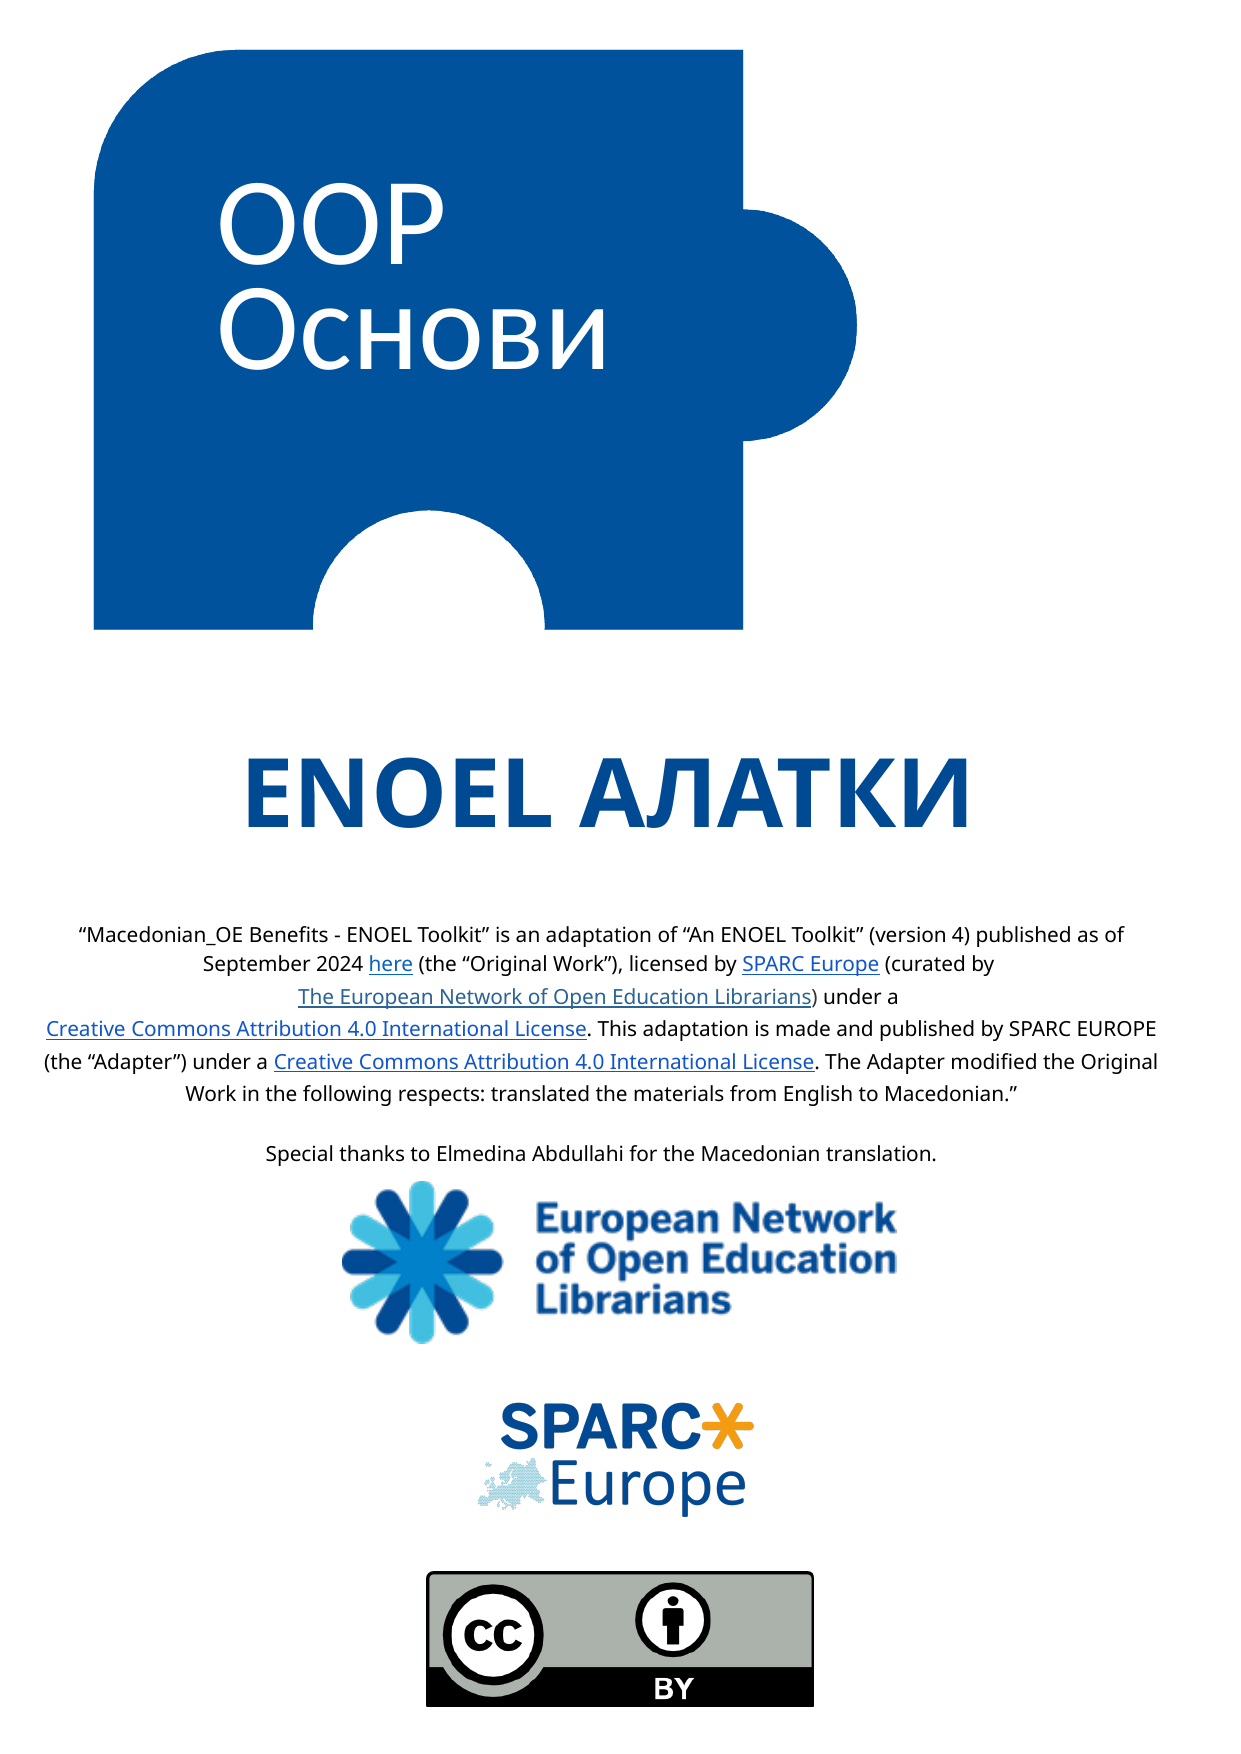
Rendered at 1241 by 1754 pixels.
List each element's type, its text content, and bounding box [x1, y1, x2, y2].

text_box “Macedonian_OE Benefits - ENOEL Toolkit” is an adaptation of “An ENOEL Toolkit” (version 4) published as of September 2024 here (the “Original Work”), licensed by SPARC Europe (curated by The European Network of Open Education Librarians) under a Creative Commons Attribution 4.0 International License. This adaptation is made and published by SPARC EUROPE (the “Adapter”) under a Creative Commons Attribution 4.0 International License. The Adapter modified the Original Work in the following respects: translated the materials from English to Macedonian.” Special thanks to Elmedina Abdullahi for the Macedonian translation. [22, 903, 1180, 1181]
picture [342, 1181, 898, 1344]
picture [425, 1571, 815, 1708]
picture [475, 1359, 764, 1522]
text_box ЕNОEL АЛАТКИ [93, 716, 1147, 862]
picture [93, 49, 857, 630]
